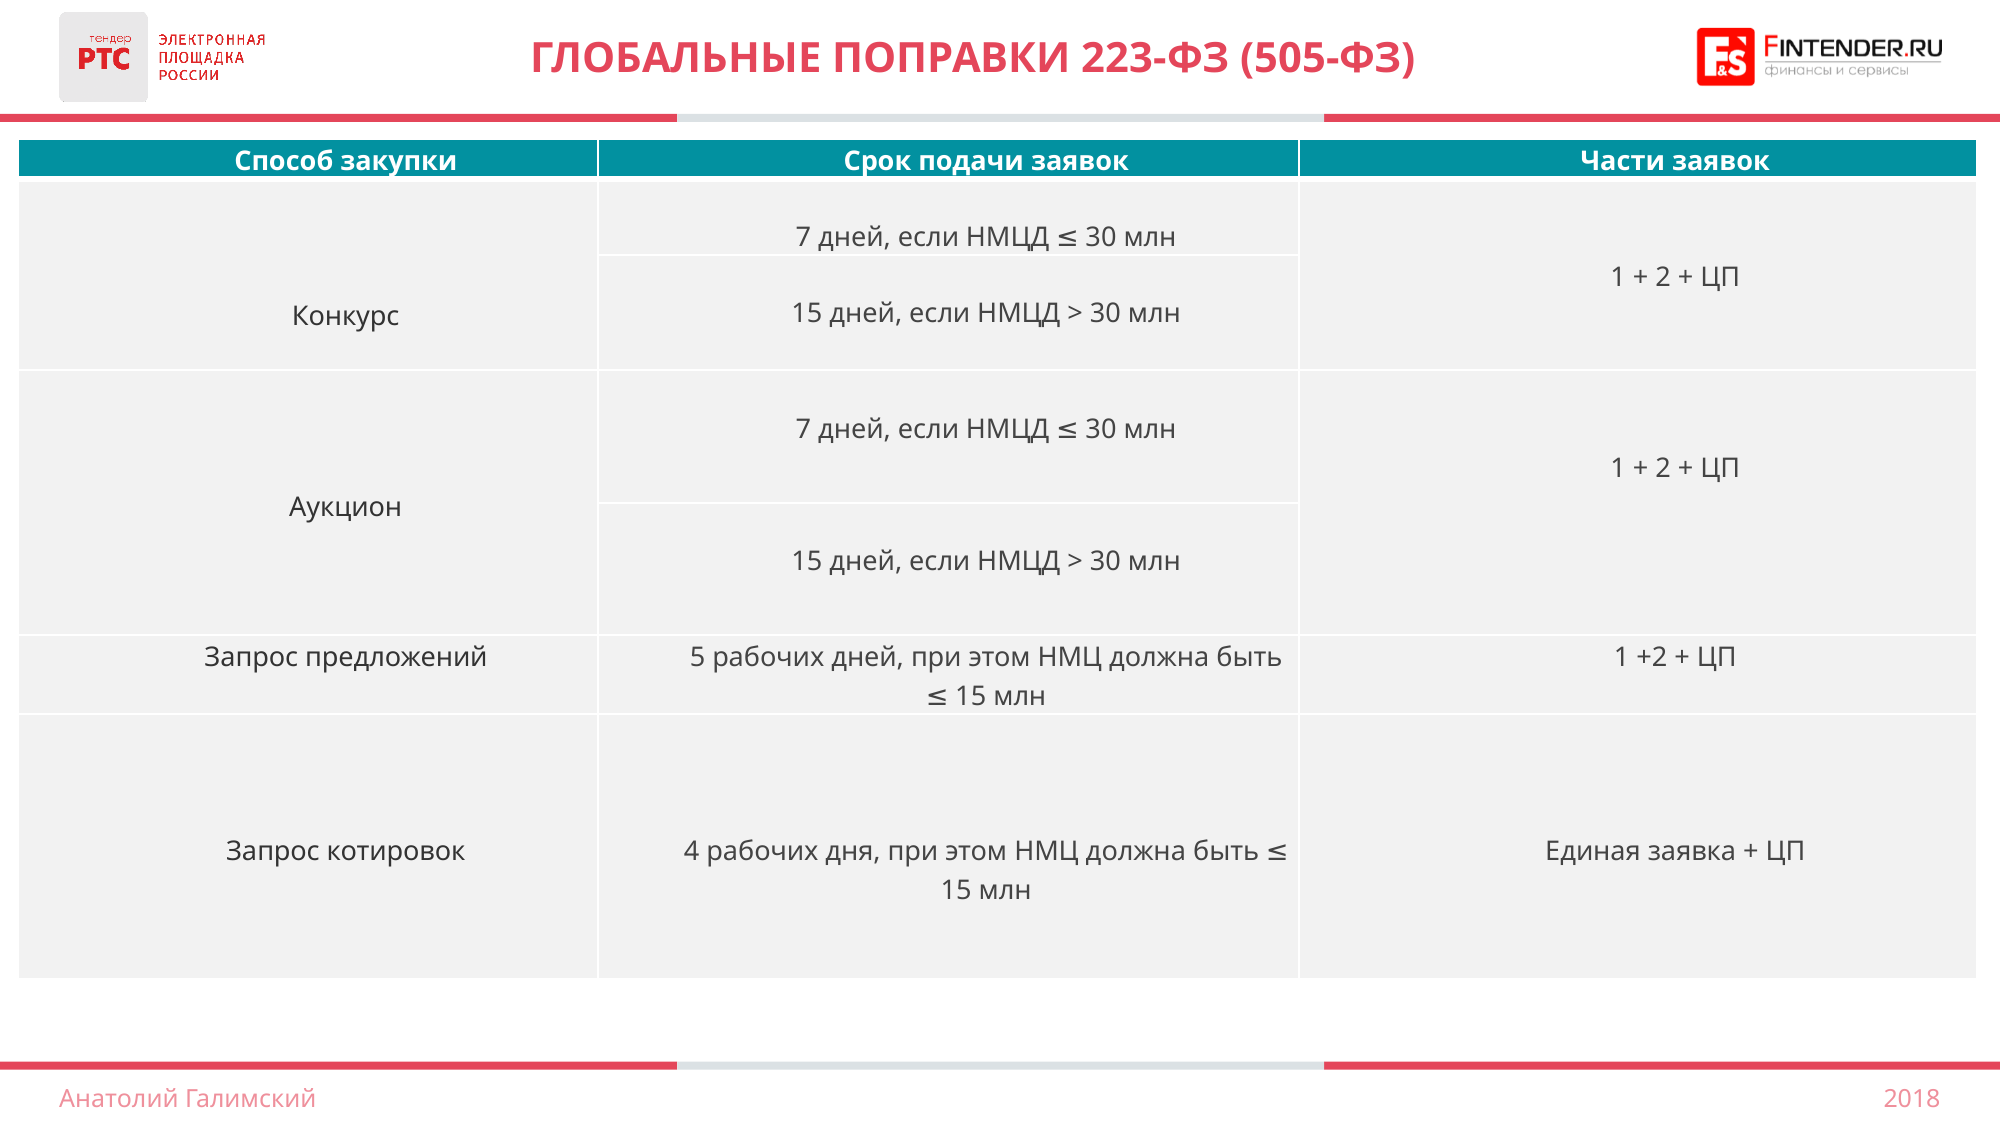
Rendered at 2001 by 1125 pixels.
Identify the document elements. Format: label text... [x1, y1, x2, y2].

table_header Срок подачи заявок [599, 140, 1298, 176]
table_cell Конкурс [19, 182, 597, 369]
table_cell 15 дней, если НМЦД > 30 млн [599, 504, 1298, 634]
footer Анатолий Галимский [59, 1069, 1325, 1125]
table_cell Запрос предложений [19, 636, 597, 713]
text_box [540, 54, 1930, 139]
table_cell Аукцион [19, 371, 597, 634]
table_cell 1 + 2 + ЦП [1300, 371, 1976, 634]
table_header Способ закупки [19, 140, 597, 176]
table_cell 1 + 2 + ЦП [1300, 182, 1976, 369]
table_cell 7 дней, если НМЦД ≤ 30 млн [599, 182, 1298, 254]
picture [59, 12, 265, 102]
table_cell 4 рабочих дня, при этом НМЦ должна быть ≤ 15 млн [599, 715, 1298, 978]
table_cell 5 рабочих дней, при этом НМЦ должна быть ≤ 15 млн [599, 636, 1298, 713]
table_cell 7 дней, если НМЦД ≤ 30 млн [599, 371, 1298, 502]
table_header Части заявок [1300, 140, 1976, 176]
table_cell 1 +2 + ЦП [1300, 636, 1976, 713]
table_cell Запрос котировок [19, 715, 597, 978]
table_cell Единая заявка + ЦП [1300, 715, 1976, 978]
table_cell 15 дней, если НМЦД > 30 млн [599, 256, 1298, 369]
slide_number 2018 [1490, 1069, 1941, 1125]
title ГЛОБАЛЬНЫЕ ПОПРАВКИ 223-фз (505-фз) [294, 0, 1652, 114]
picture [1696, 18, 1942, 95]
